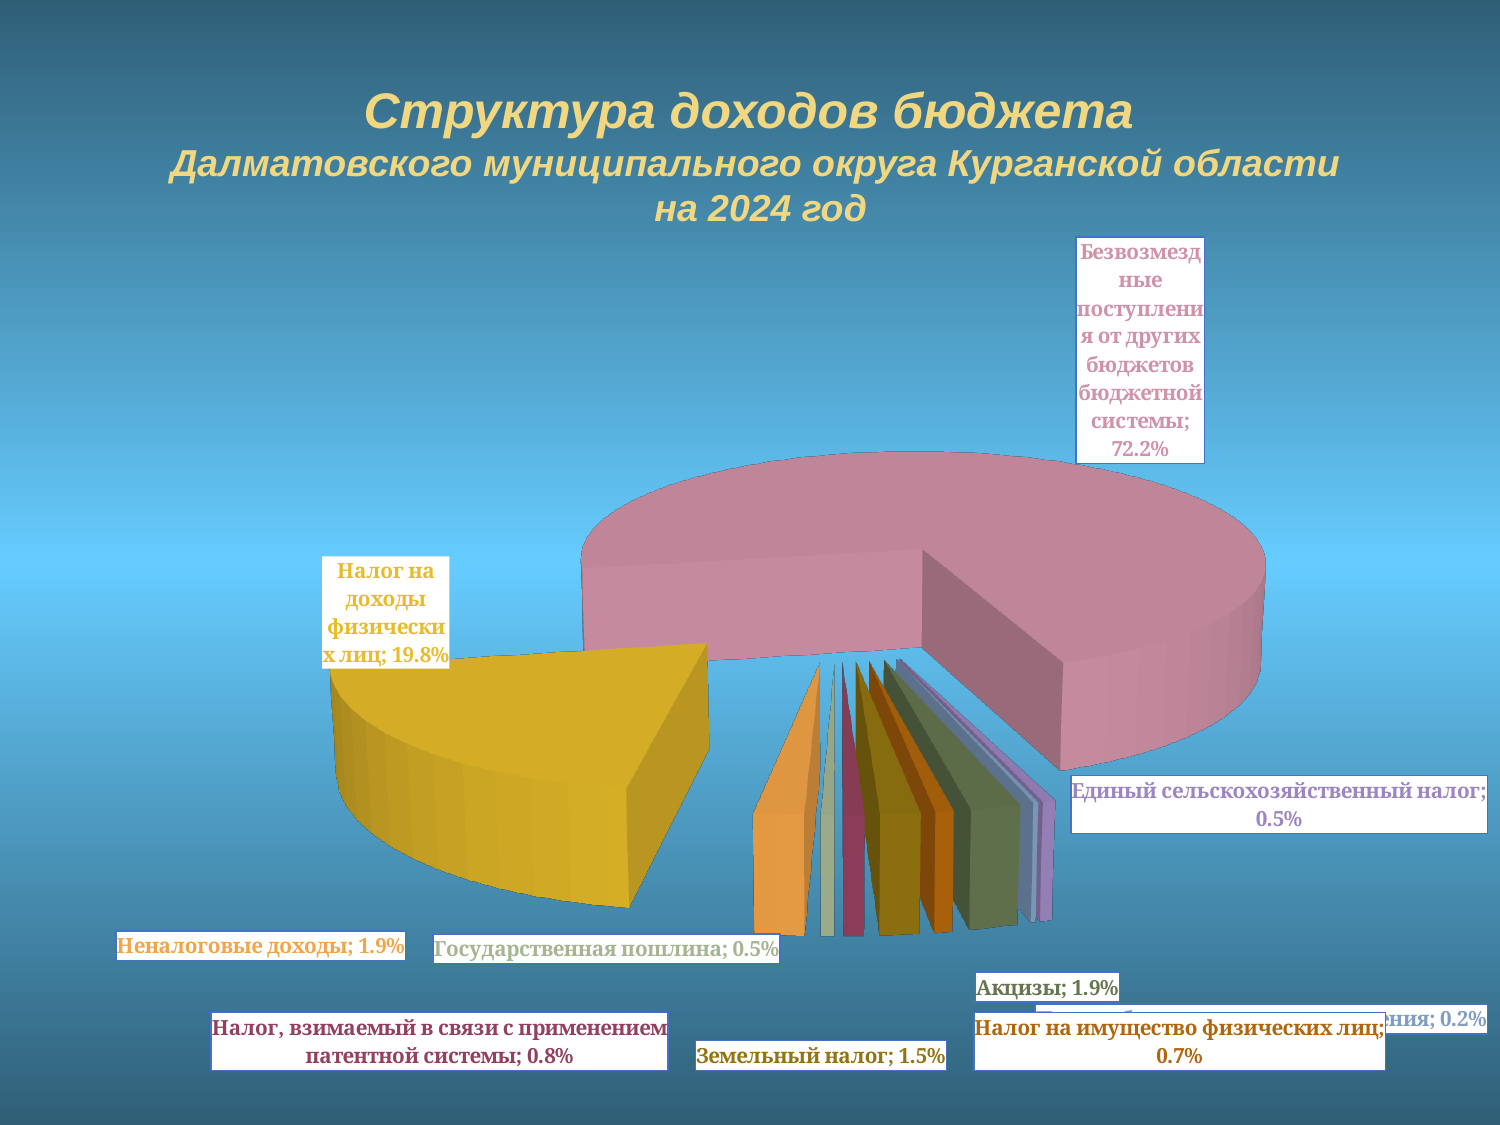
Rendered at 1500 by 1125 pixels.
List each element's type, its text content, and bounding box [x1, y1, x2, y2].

text_box Структура доходов бюджета Далматовского муниципального округа Курганской области на 2024 год [96, 71, 1416, 236]
chart [113, 237, 1500, 1125]
